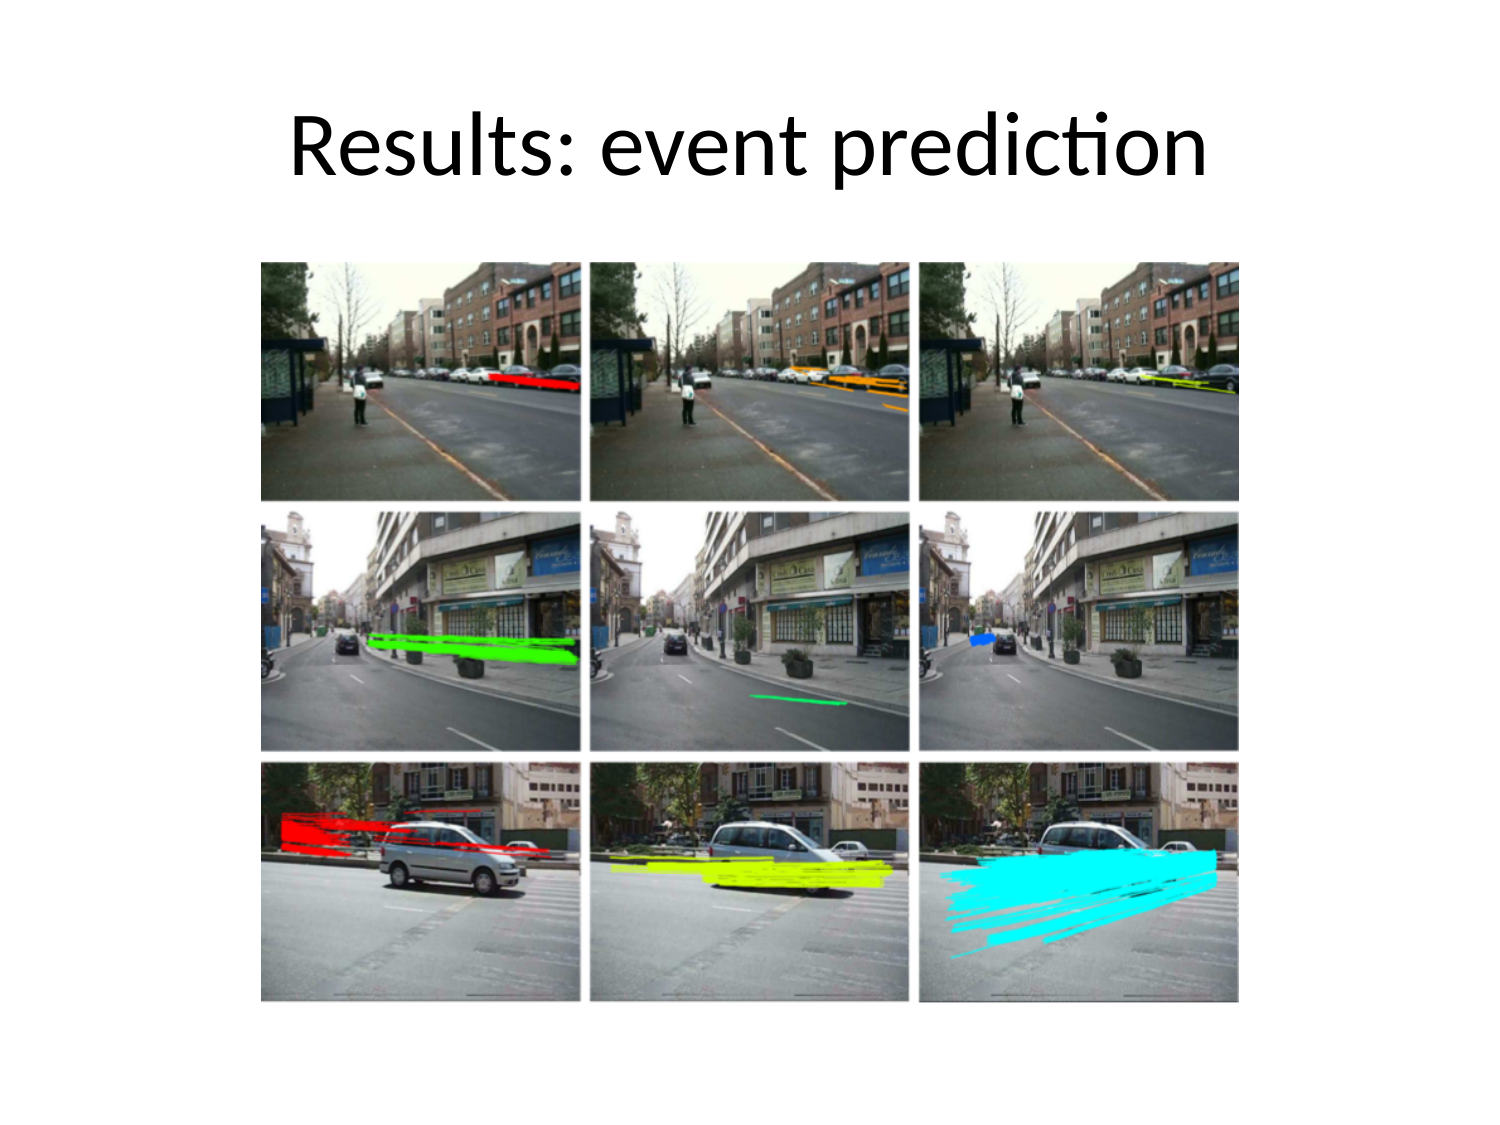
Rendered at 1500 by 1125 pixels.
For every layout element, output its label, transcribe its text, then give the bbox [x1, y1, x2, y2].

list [74, 262, 1426, 1006]
title Results: event prediction [75, 45, 1425, 233]
